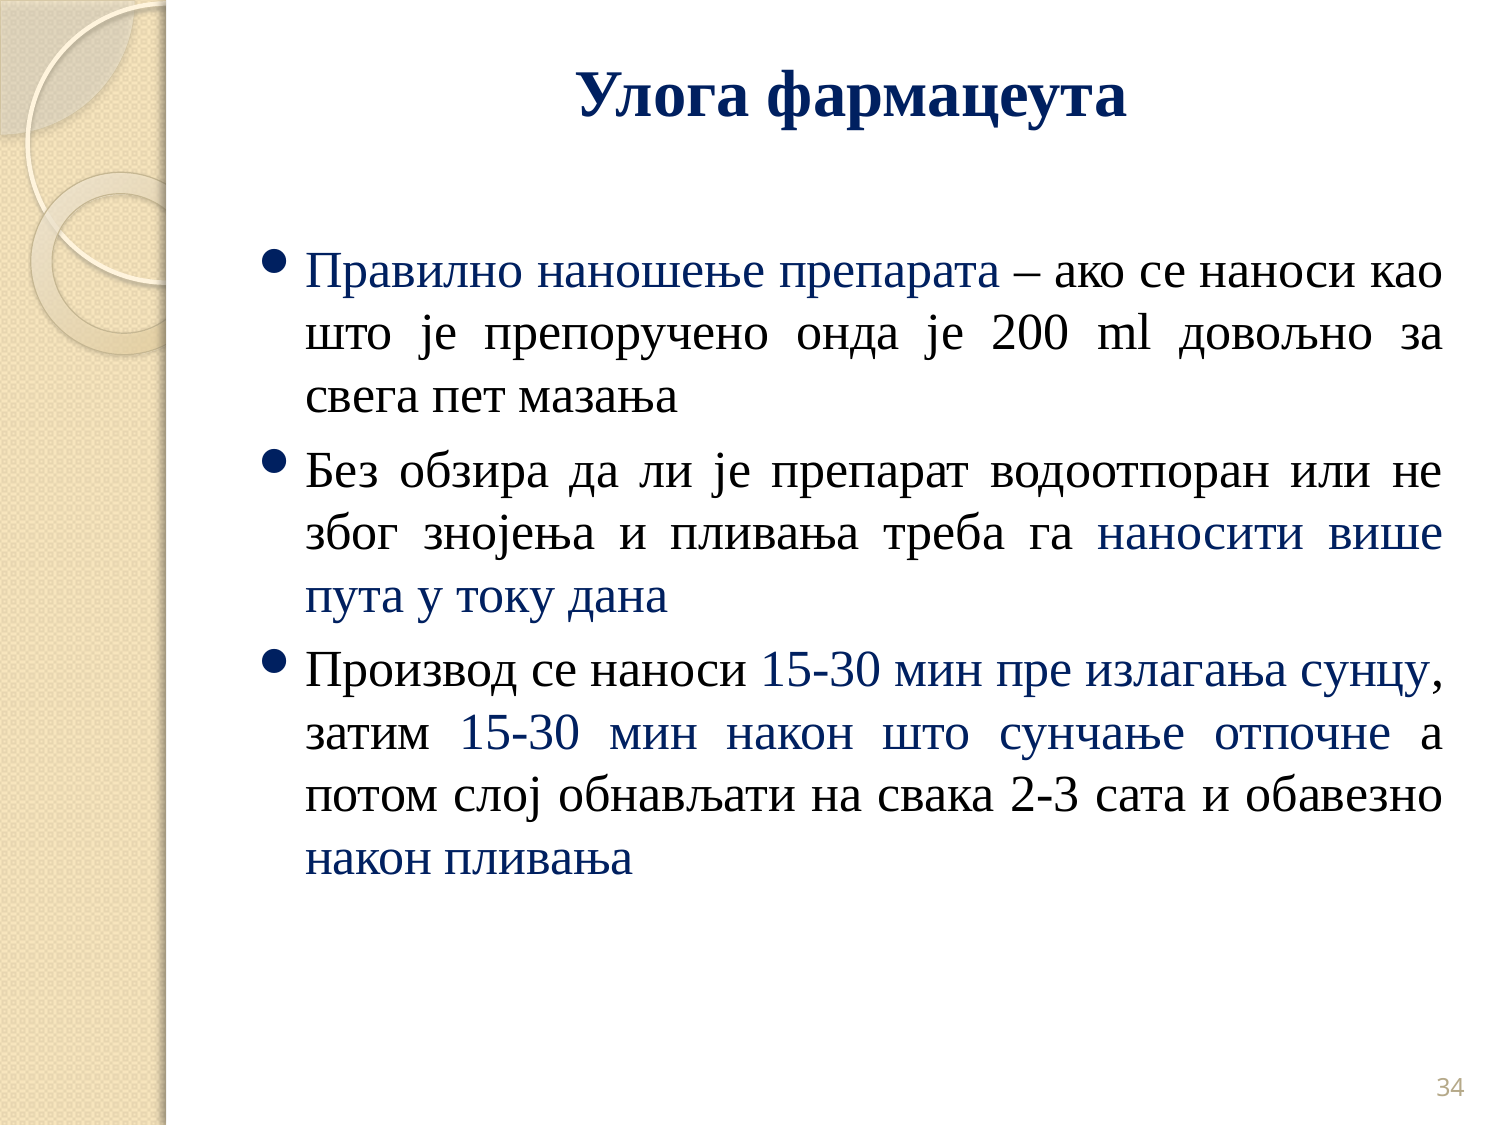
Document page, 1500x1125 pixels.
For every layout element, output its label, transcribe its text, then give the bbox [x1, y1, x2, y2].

slide_number 34 [1413, 1034, 1488, 1113]
list Улога фармацеута Правилно наношење препарата – ако се наноси као што је препоручено онда је 200 ml довољно за свега пет мазања Без обзира да ли је препарат водоотпоран или не због знојења и пливања треба га наносити више пута у току дана Производ се наноси 15-30 мин пре излагања сунцу, затим 15-30 мин након што сунчање отпочне а потом слој обнављати на свака 2-3 сата и обавезно након пливања [230, 42, 1459, 1071]
